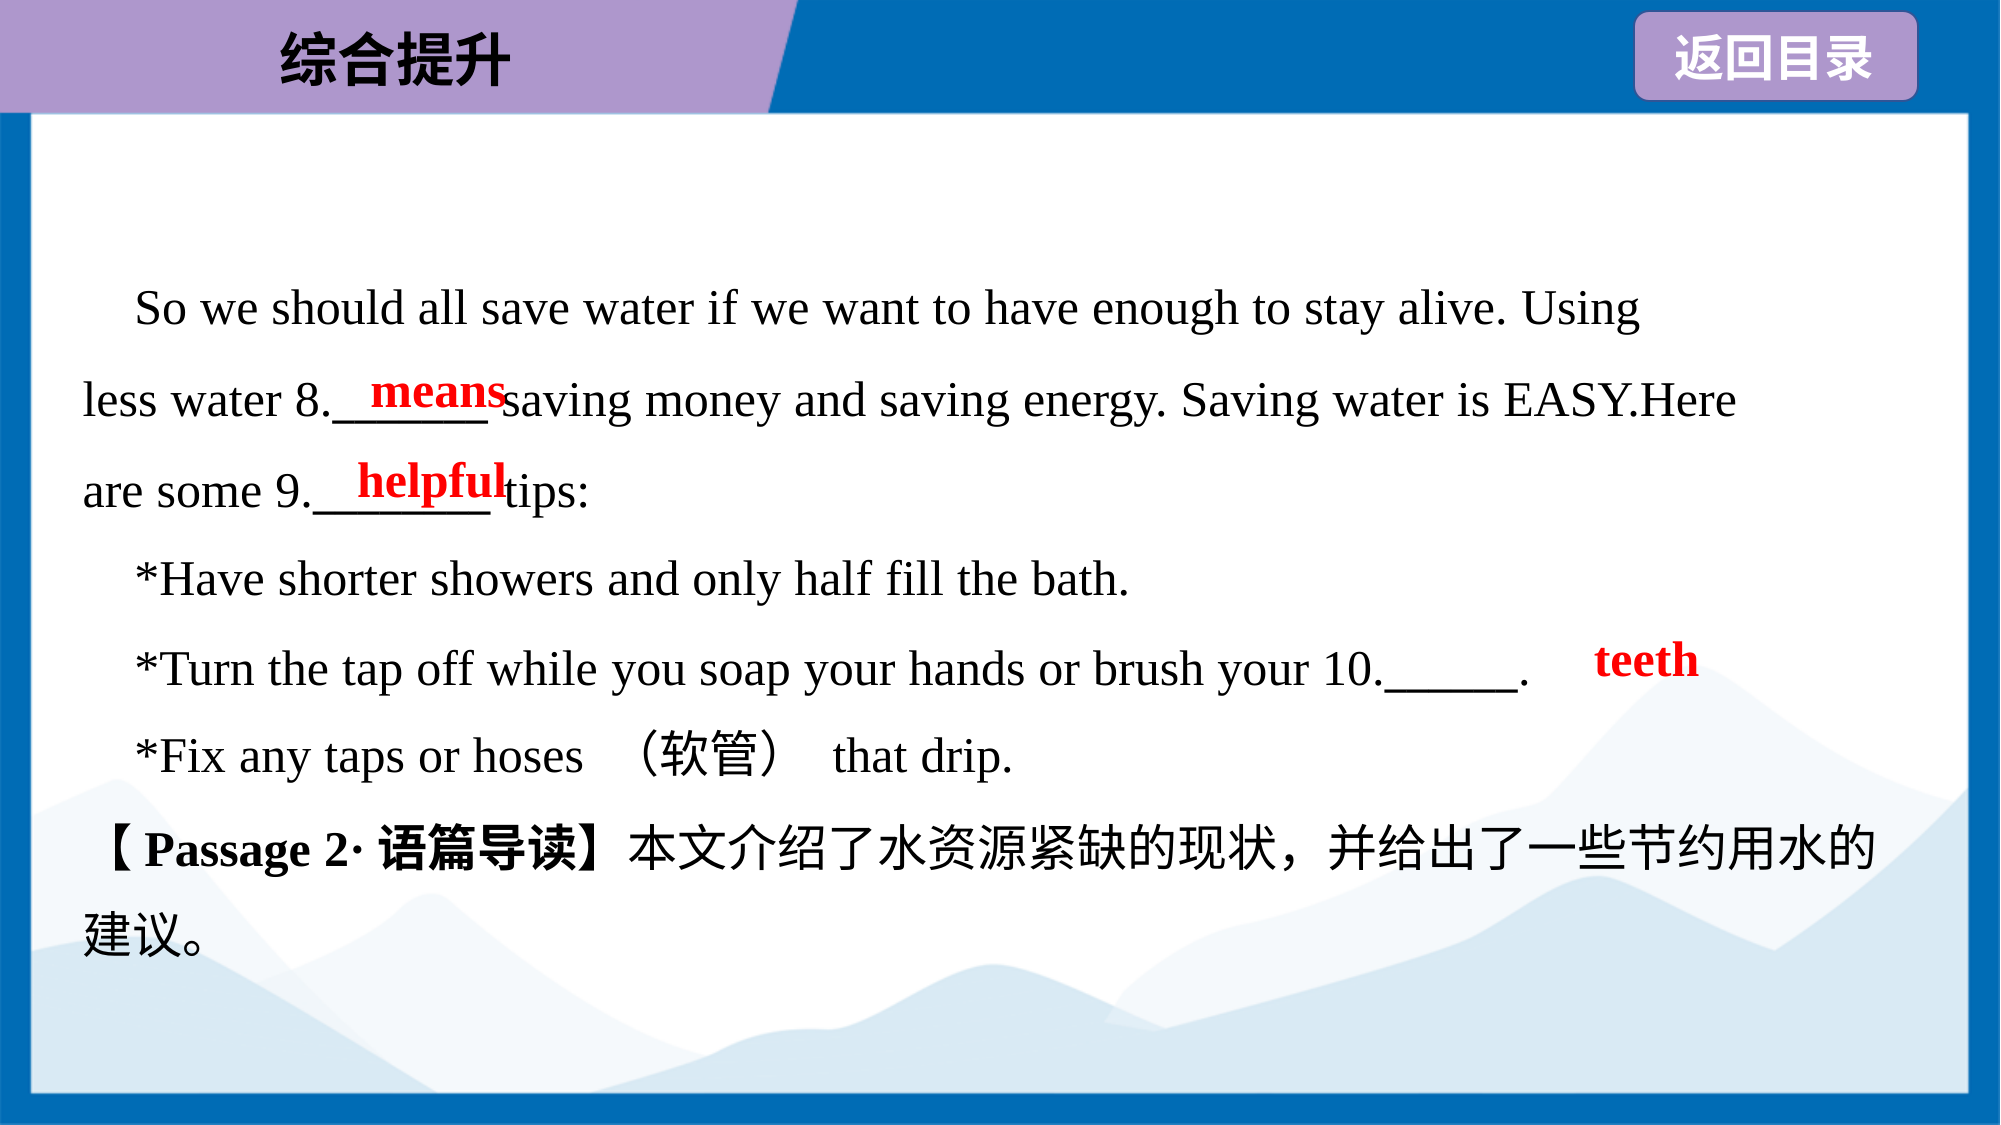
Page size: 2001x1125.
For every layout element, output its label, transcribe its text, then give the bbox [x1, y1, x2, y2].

picture [0, 0, 2000, 1125]
text_box So we should all save water if we want to have enough to stay alive. Using less water 8._______ saving money and saving energy. Saving water is EASY.Here are some 9.________ tips: *Have shorter showers and only half fill the bath. [82, 243, 1917, 596]
text_box 【Passage 2·语篇导读】本文介绍了水资源紧缺的现状，并给出了一些节约用水的 建议。 [82, 784, 1917, 955]
text_box helpful [339, 419, 526, 499]
text_box means [352, 330, 525, 409]
text_box *Turn the tap off while you soap your hands or brush your 10.______. *Fix any taps or hoses （软管） that drip. [82, 603, 1917, 774]
text_box teeth [1575, 598, 1718, 678]
